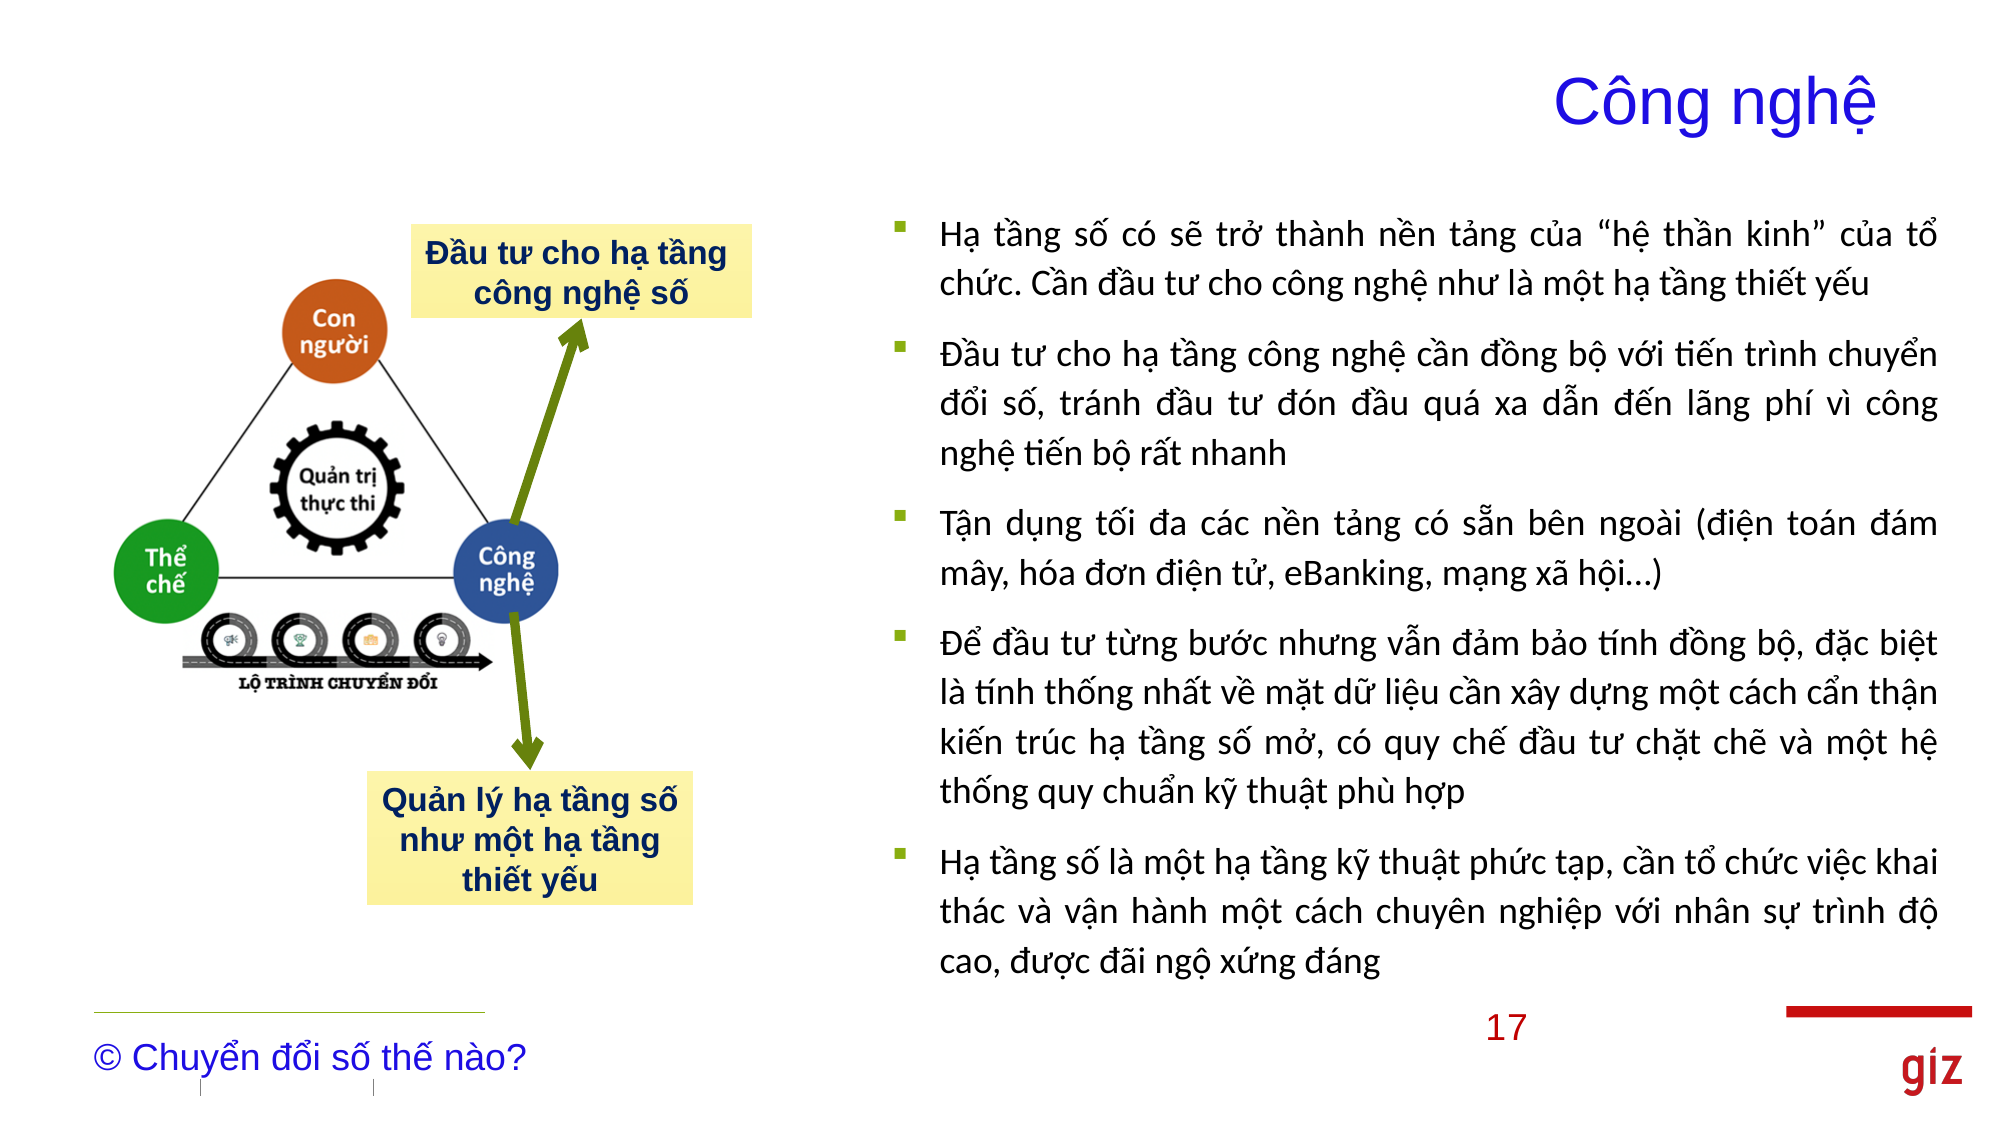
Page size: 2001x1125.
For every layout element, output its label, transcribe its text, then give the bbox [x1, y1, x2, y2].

picture [1901, 1045, 1969, 1098]
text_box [513, 319, 582, 525]
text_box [513, 612, 531, 771]
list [112, 276, 563, 703]
text_box Đầu tư cho hạ tầng công nghệ số [410, 223, 753, 319]
slide_number 17 [1485, 1020, 1936, 1056]
text_box Hạ tầng số có sẽ trở thành nền tảng của “hệ thần kinh” của tổ chức. Cần đầu tư cho công nghệ như là một hạ tầng thiết yếu Đầu tư cho hạ tầng công nghệ cần đồng bộ với tiến trình chuyển đổi số, tránh đầu tư đón đầu quá xa dẫn đến lãng phí vì công nghệ tiến bộ rất nhanh Tận dụng tối đa các nền tảng có sẵn bên ngoài (điện toán đám mây, hóa đơn điện tử, eBanking, mạng xã hội…) Để đầu tư từng bước nhưng vẫn đảm bảo tính đồng bộ, đặc biệt là tính thống nhất về mặt dữ liệu cần xây dựng một cách cẩn thận kiến trúc hạ tầng số mở, có quy chế đầu tư chặt chẽ và một hệ thống quy chuẩn kỹ thuật phù hợp Hạ tầng số là một hạ tầng kỹ thuật phức tạp, cần tổ chức việc khai thác và vận hành một cách chuyên nghiệp với nhân sự trình độ cao, được đãi ngộ xứng đáng [876, 196, 1955, 1020]
title Công nghệ [93, 28, 1894, 178]
text_box Quản lý hạ tầng số như một hạ tầng thiết yếu [366, 770, 694, 906]
